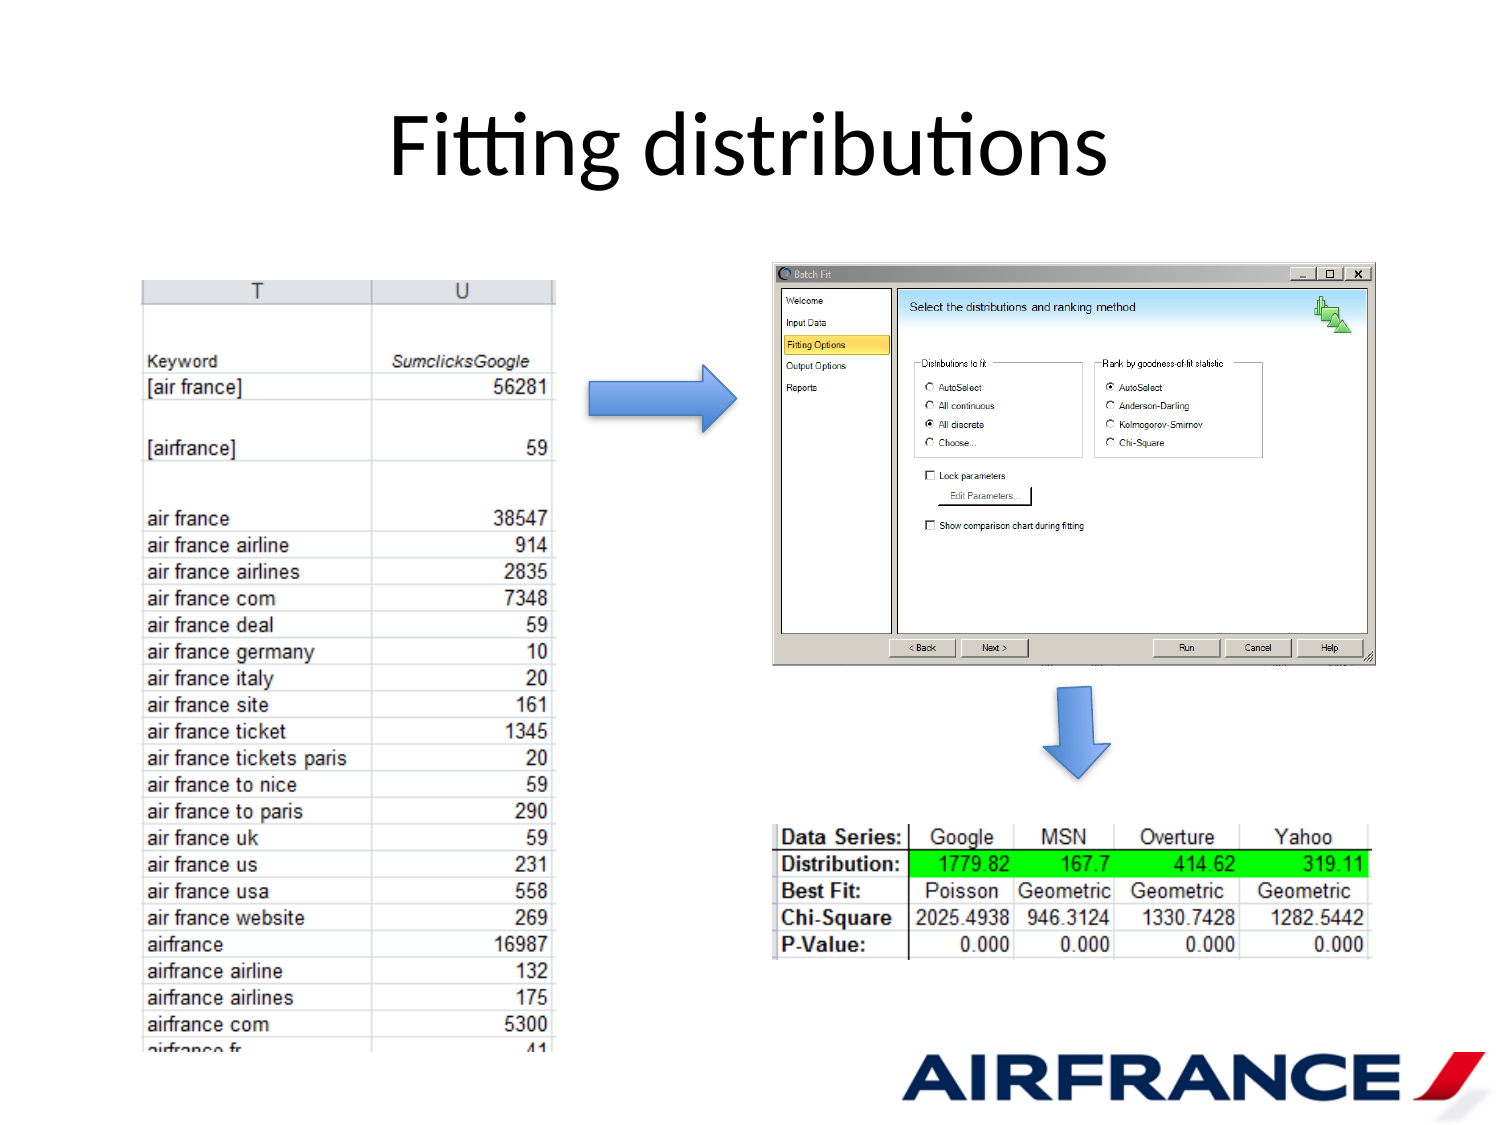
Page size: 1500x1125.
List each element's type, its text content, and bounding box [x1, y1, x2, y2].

text_box [1042, 685, 1112, 780]
text_box [588, 364, 738, 433]
picture [900, 1052, 1500, 1125]
title Fitting distributions [75, 45, 1425, 233]
picture [772, 824, 1372, 960]
picture [141, 280, 556, 1052]
picture [772, 262, 1377, 667]
